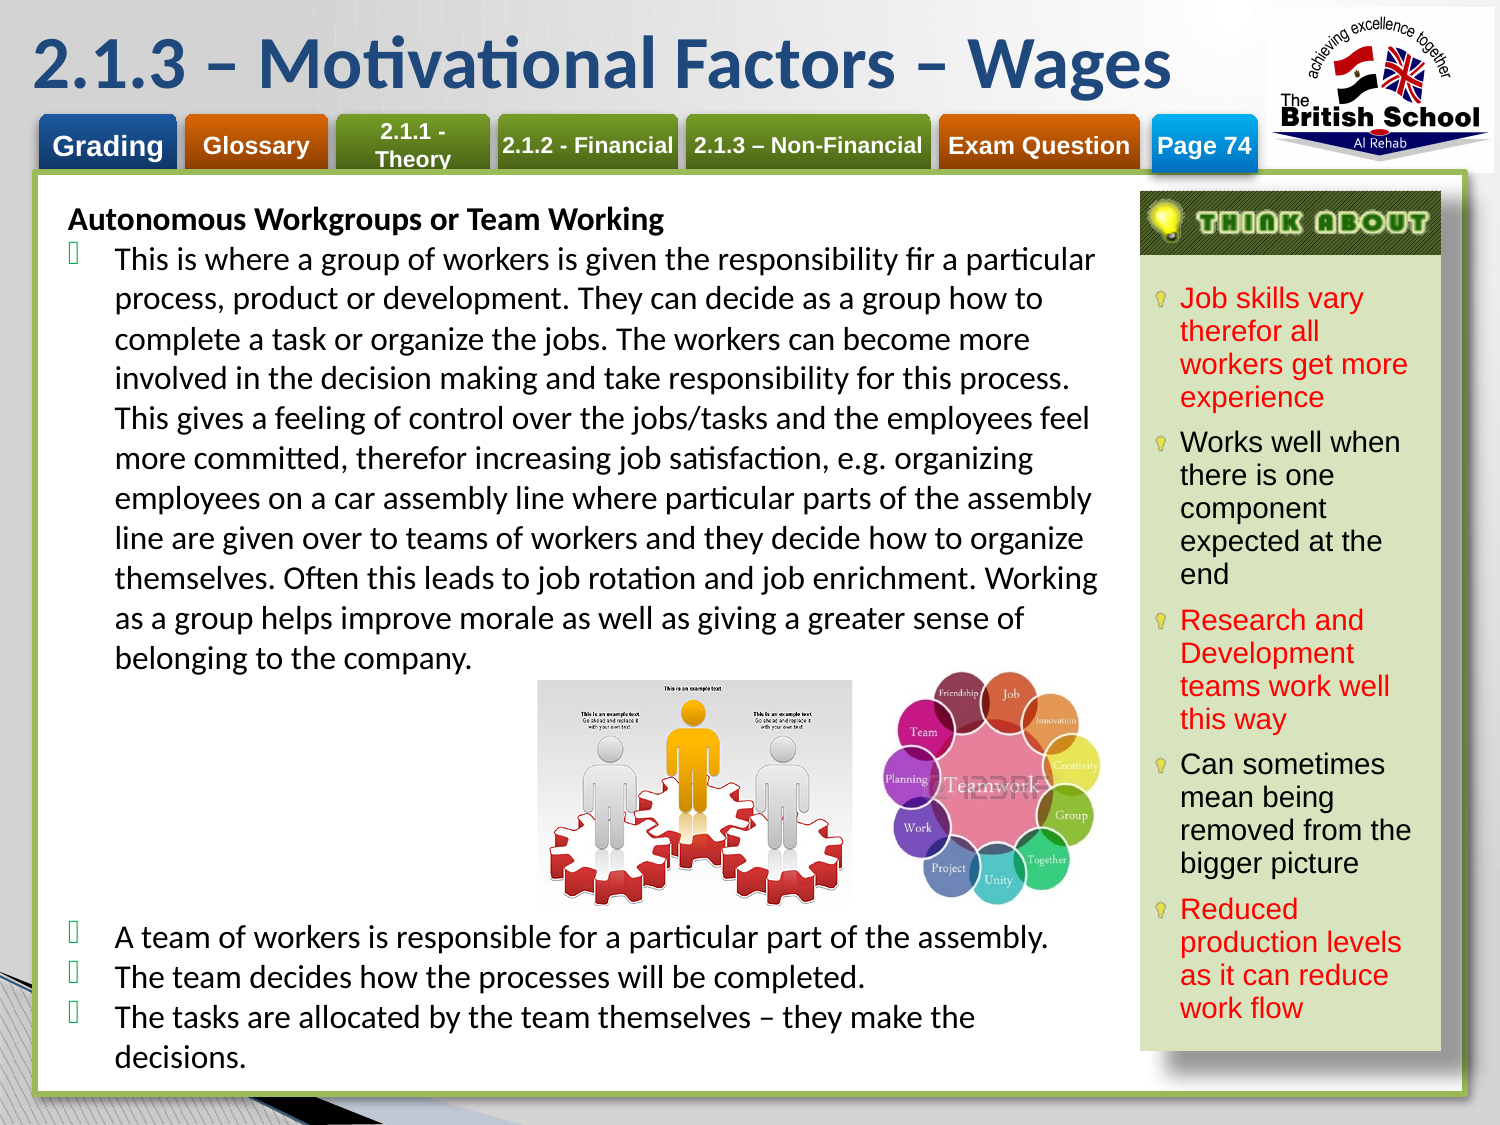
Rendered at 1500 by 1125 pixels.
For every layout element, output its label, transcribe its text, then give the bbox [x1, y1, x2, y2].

picture [1151, 754, 1169, 775]
table_header [1140, 191, 1441, 207]
title 2.1.3 – Motivational Factors – Wages [17, 7, 1282, 110]
text_box Page 74 [1151, 114, 1258, 173]
table_cell Job skills vary therefor all workers get more experience Works well when there is one component expected at the end Research and Development teams work well this way Can sometimes mean being removed from the bigger picture Reduced production levels as it can reduce work flow [1140, 255, 1441, 1051]
picture [879, 668, 1103, 906]
text_box Autonomous Workgroups or Team Working This is where a group of workers is given the responsibility fir a particular process, product or development. They can decide as a group how to complete a task or organize the jobs. The workers can become more involved in the decision making and take responsibility for this process. This gives a feeling of control over the jobs/tasks and the employees feel more committed, therefor increasing job satisfaction, e.g. organizing employees on a car assembly line where particular parts of the assembly line are given over to teams of workers and they decide how to organize themselves. Often this leads to job rotation and job enrichment. Working as a group helps improve morale as well as giving a greater sense of belonging to the company. A team of workers is responsible for a particular part of the assembly. The team decides how the processes will be completed. The tasks are allocated by the team themselves – they make the decisions. [53, 189, 1117, 1083]
picture [1146, 195, 1435, 248]
picture [1151, 432, 1169, 453]
picture [537, 679, 853, 906]
picture [1267, 7, 1495, 173]
picture [1151, 609, 1169, 631]
picture [1151, 287, 1169, 309]
picture [281, 1114, 303, 1125]
picture [1151, 898, 1169, 920]
